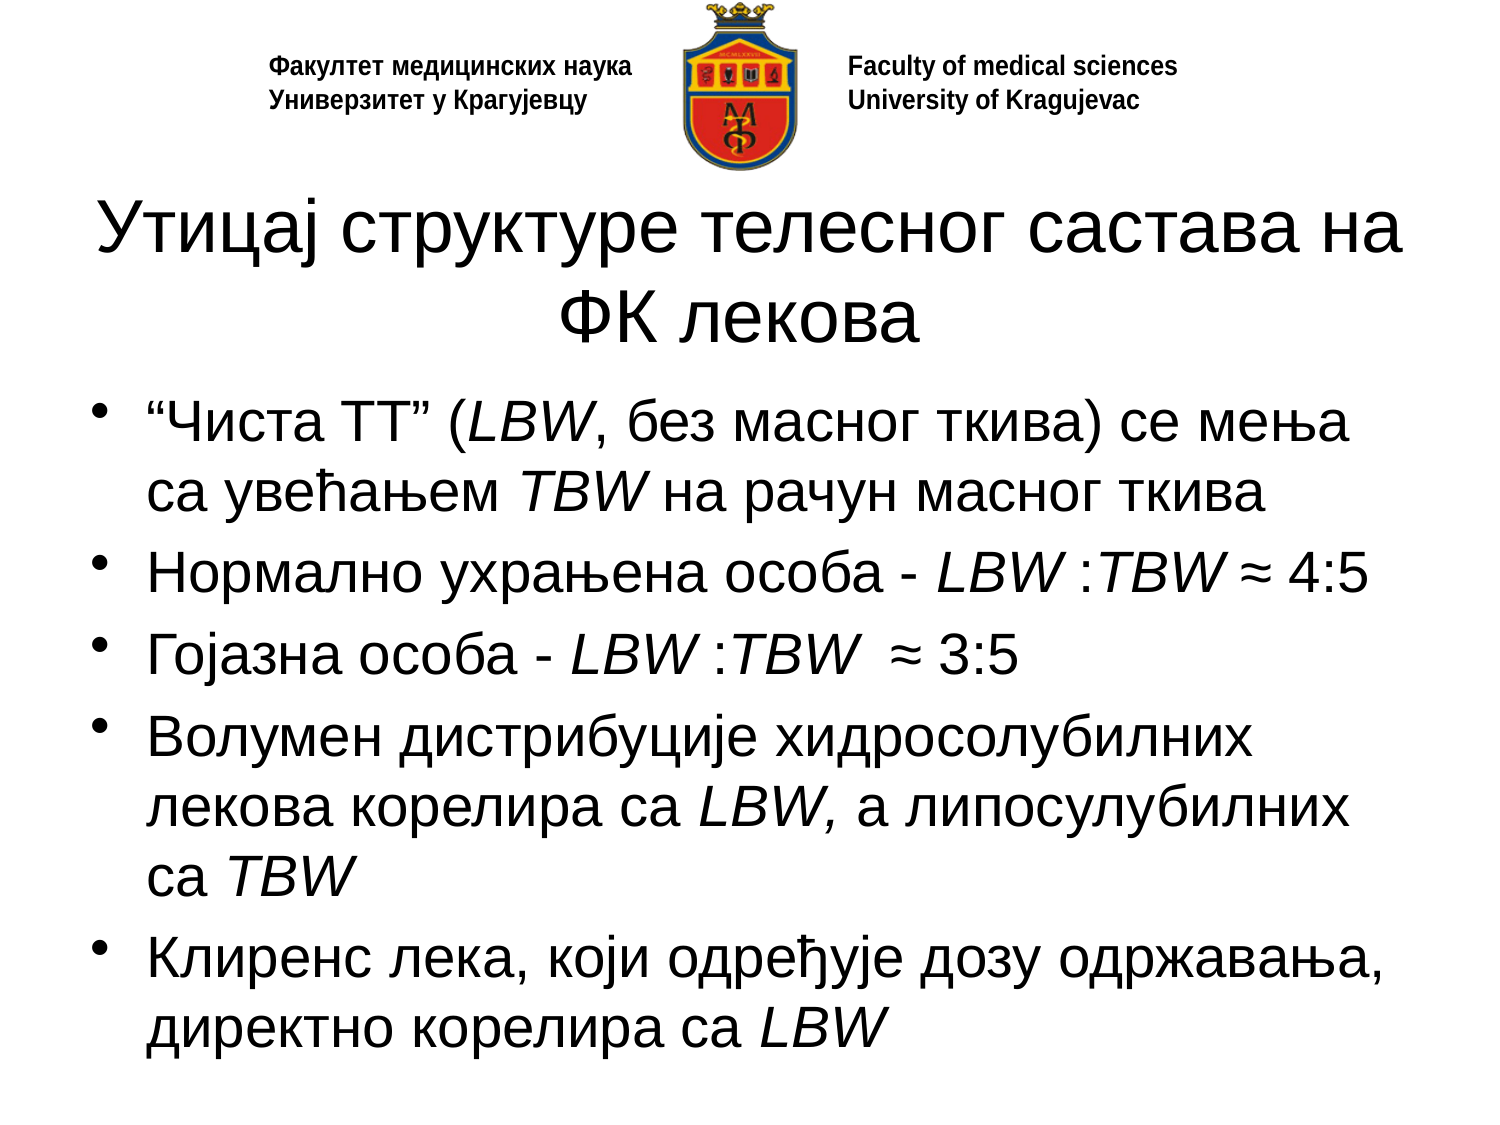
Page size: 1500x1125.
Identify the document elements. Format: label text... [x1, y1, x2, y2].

list “Чиста ТТ” (LBW, без масног ткива) се мења са увећањем TBW на рачун масног ткива Нормално ухрањена особа - LBW :TBW ≈ 4:5 Гојазна особа - LBW :TBW ≈ 3:5 Волумен дистрибуције хидросолубилних лекова корелира са LBW, а липосулубилних са TBW Клиренс лека, који одређује дозу одржавања, директно корелира са LBW [74, 374, 1426, 1118]
title Утицај структуре телесног састава на ФК лекова [74, 173, 1426, 362]
